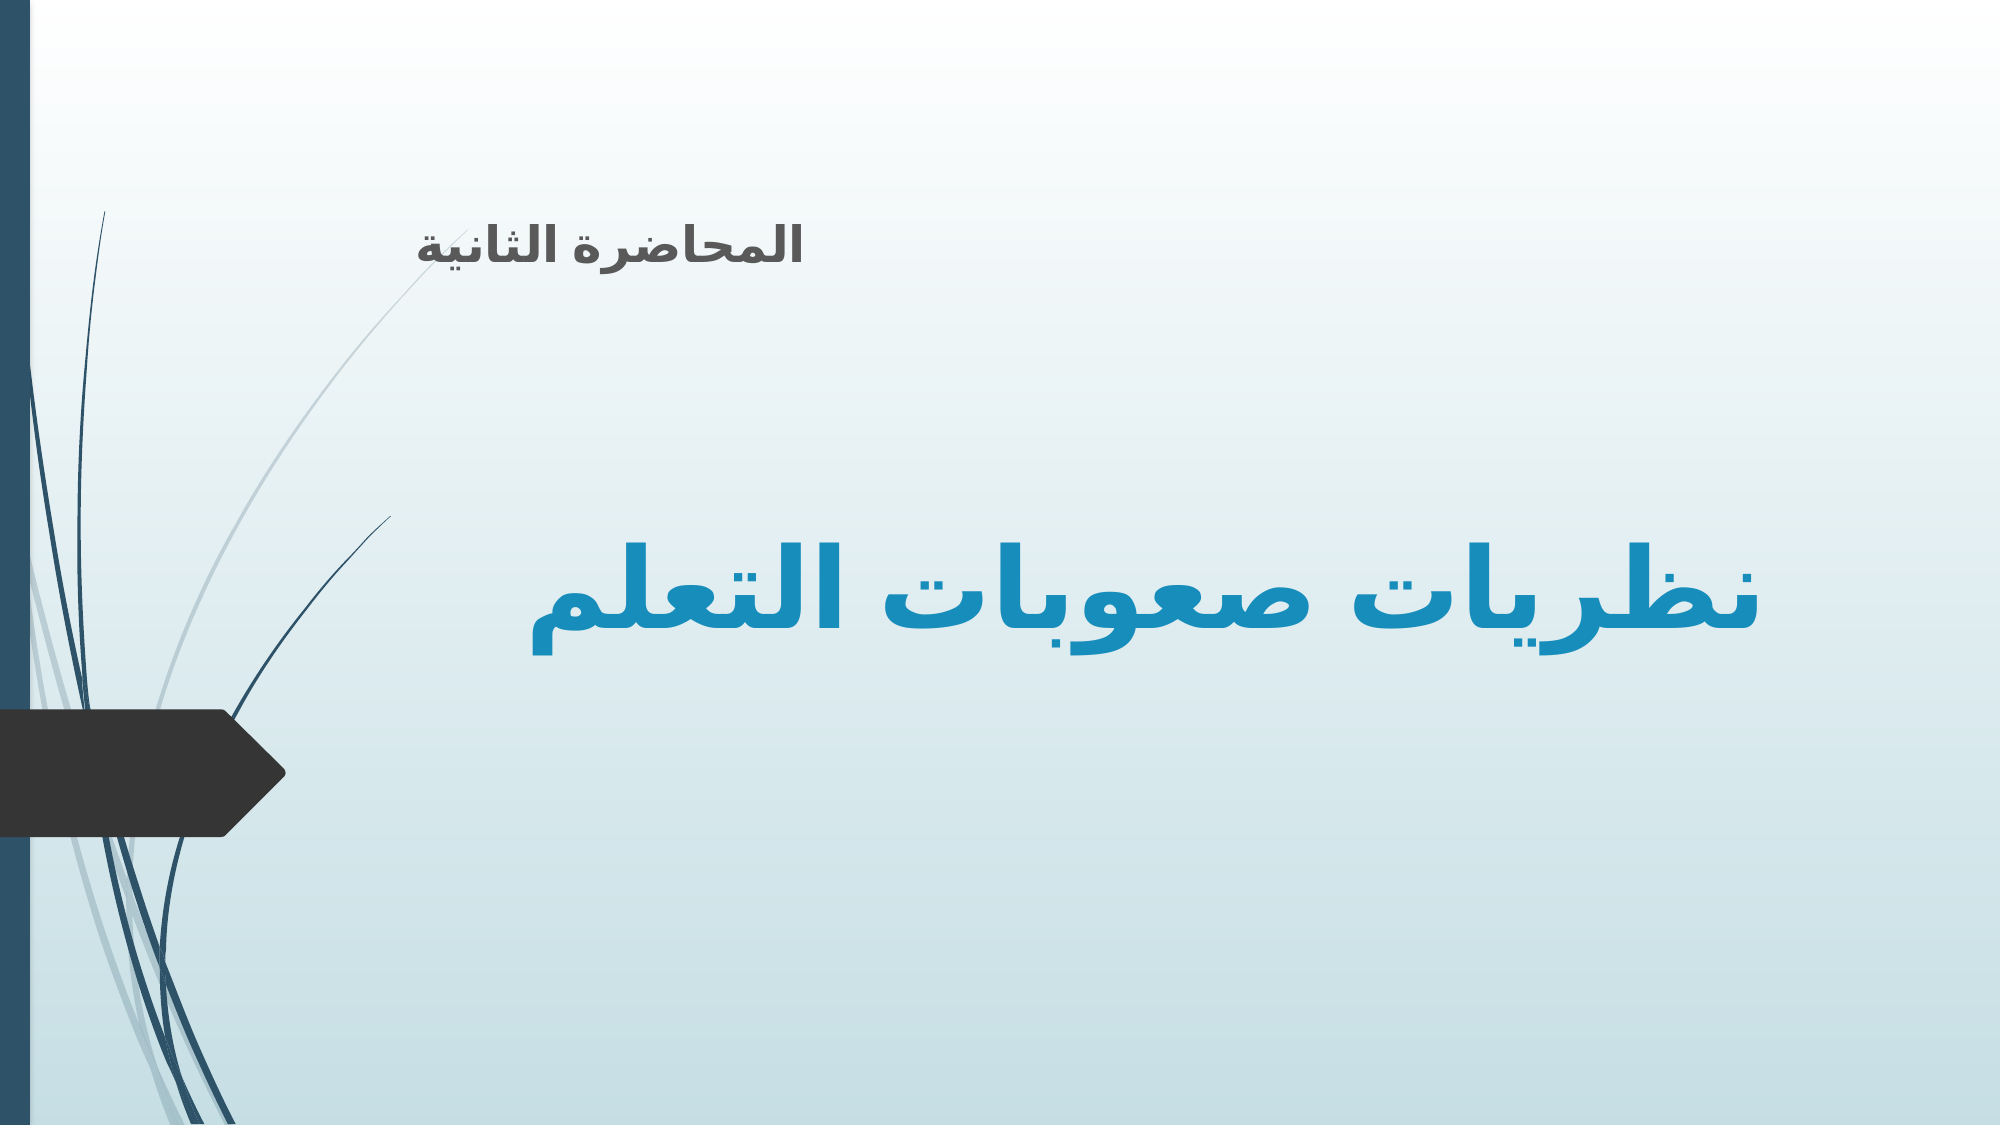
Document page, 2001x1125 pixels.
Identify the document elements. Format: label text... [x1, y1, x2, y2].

subtitle المحاضرة الثانية [400, 205, 1864, 390]
title نظريات صعوبات التعلم [400, 421, 1864, 794]
